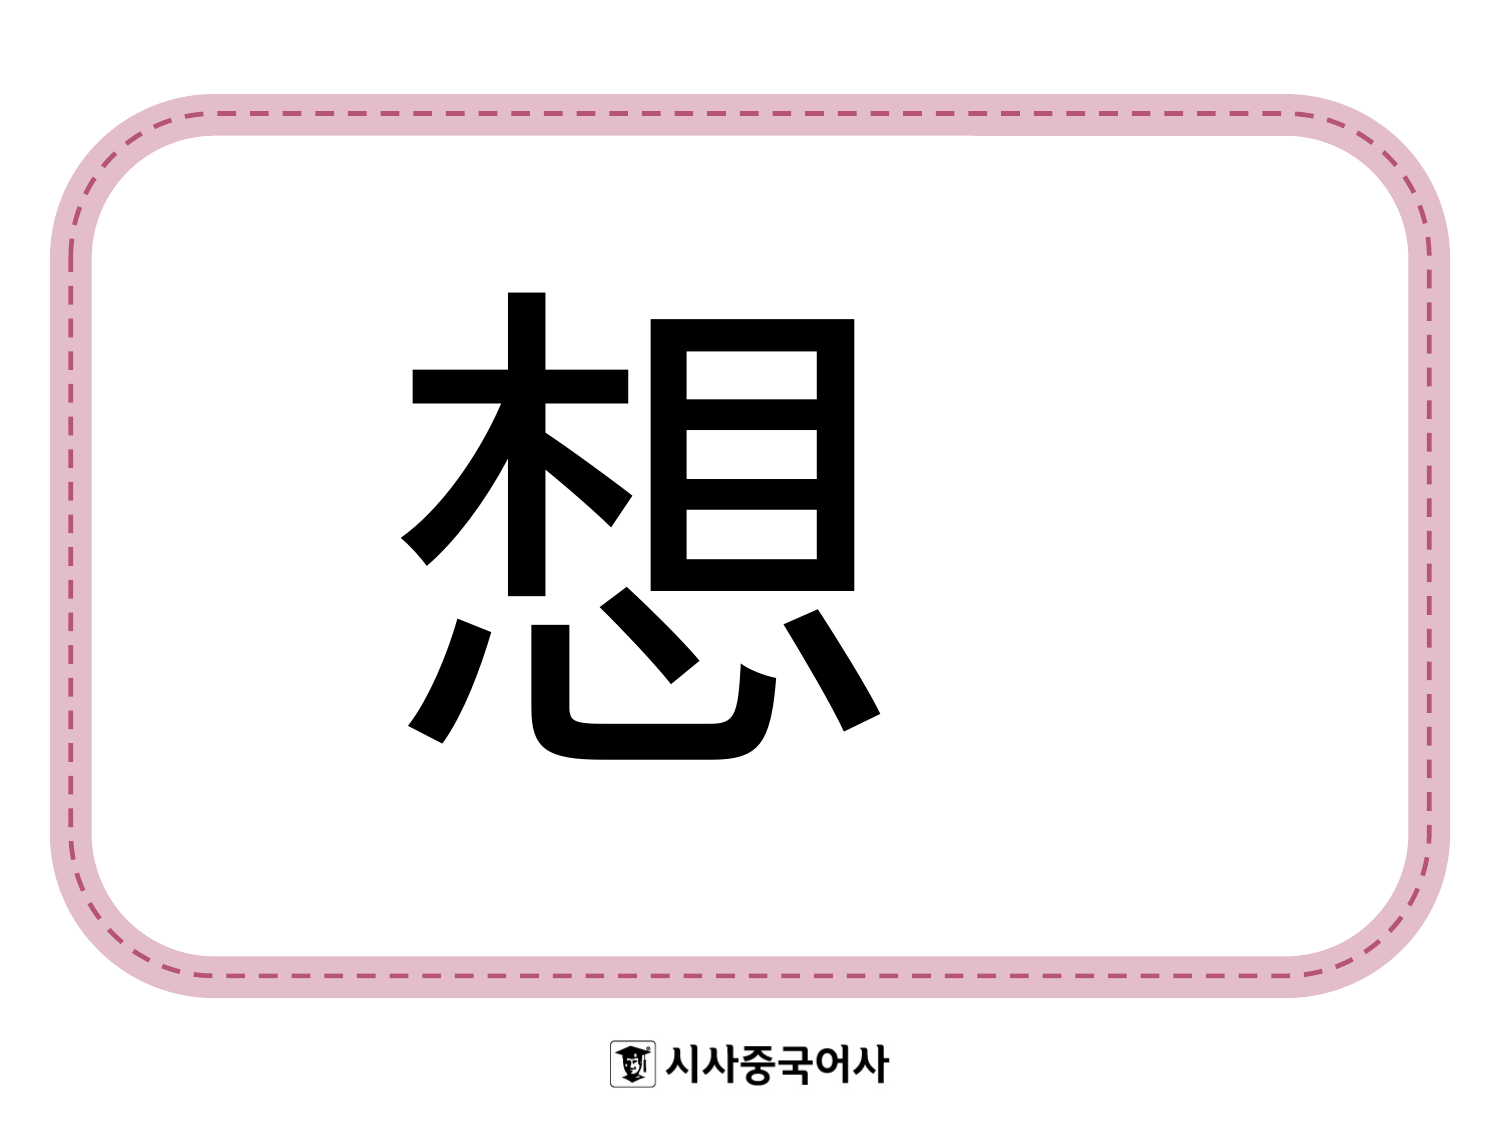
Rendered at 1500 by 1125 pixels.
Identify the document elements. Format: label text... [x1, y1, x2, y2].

text_box 想 [145, 189, 1354, 853]
picture [602, 1034, 898, 1094]
